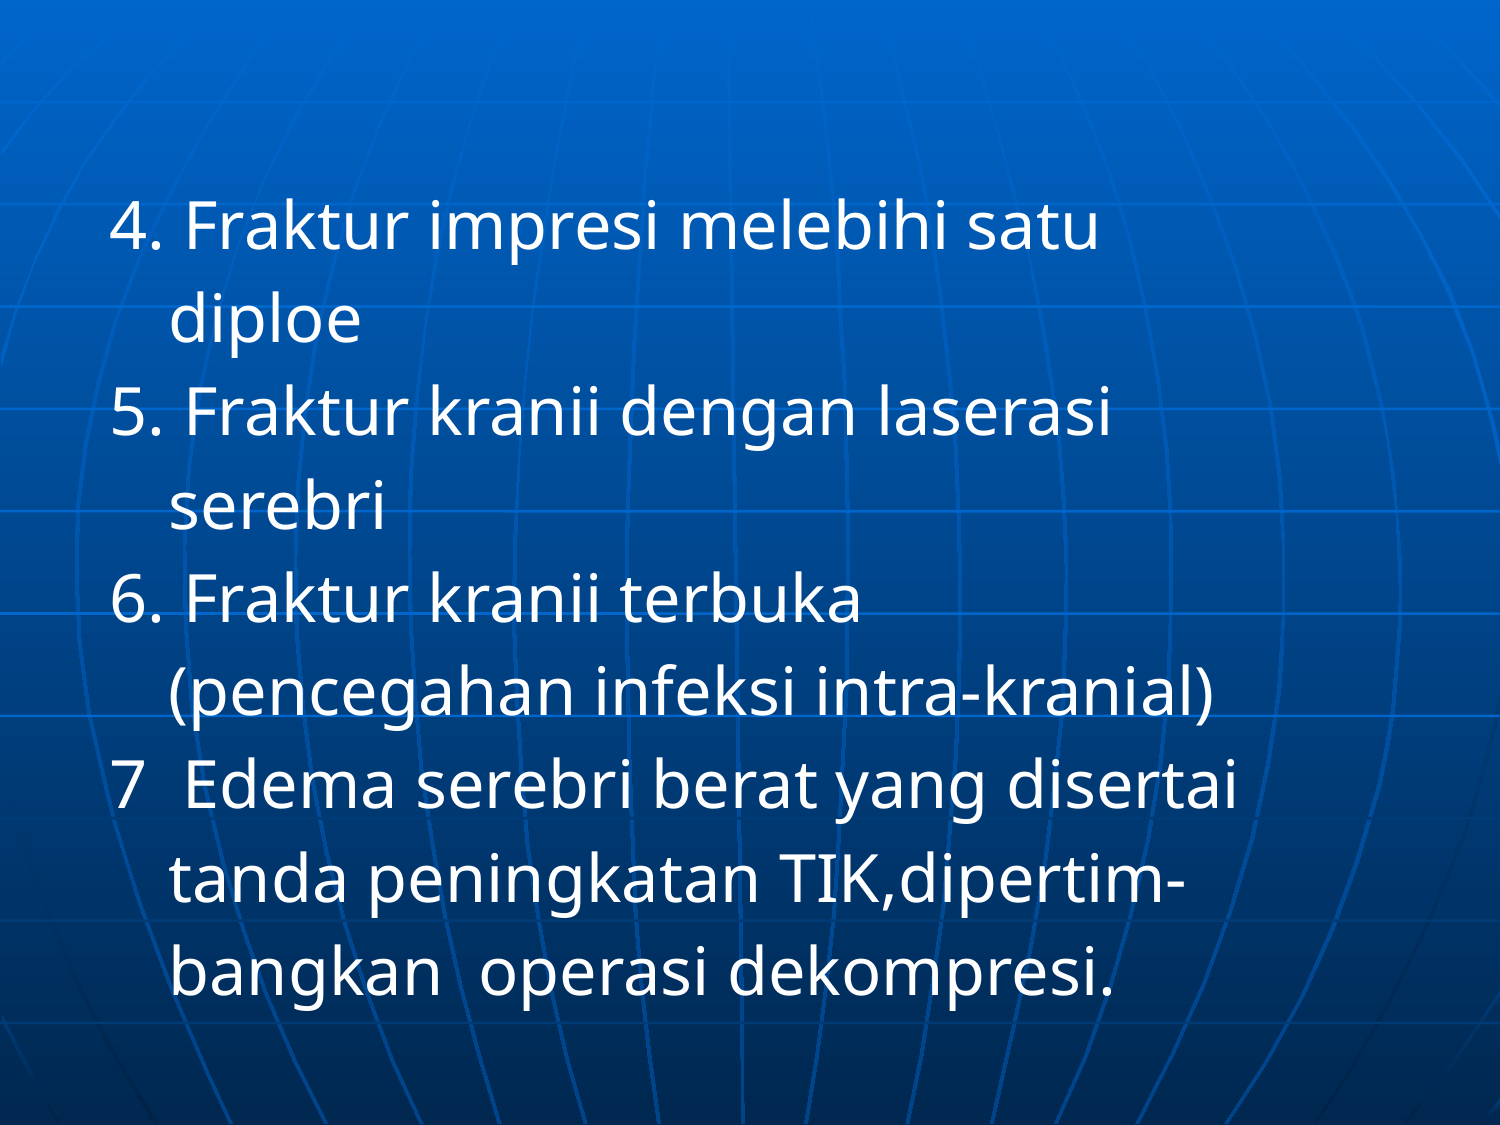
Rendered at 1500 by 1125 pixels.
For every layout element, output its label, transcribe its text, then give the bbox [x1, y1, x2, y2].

list 4. Fraktur impresi melebihi satu diploe 5. Fraktur kranii dengan laserasi serebri 6. Fraktur kranii terbuka (pencegahan infeksi intra-kranial) 7 Edema serebri berat yang disertai tanda peningkatan TIK,dipertim- bangkan operasi dekompresi. [49, 174, 1401, 902]
